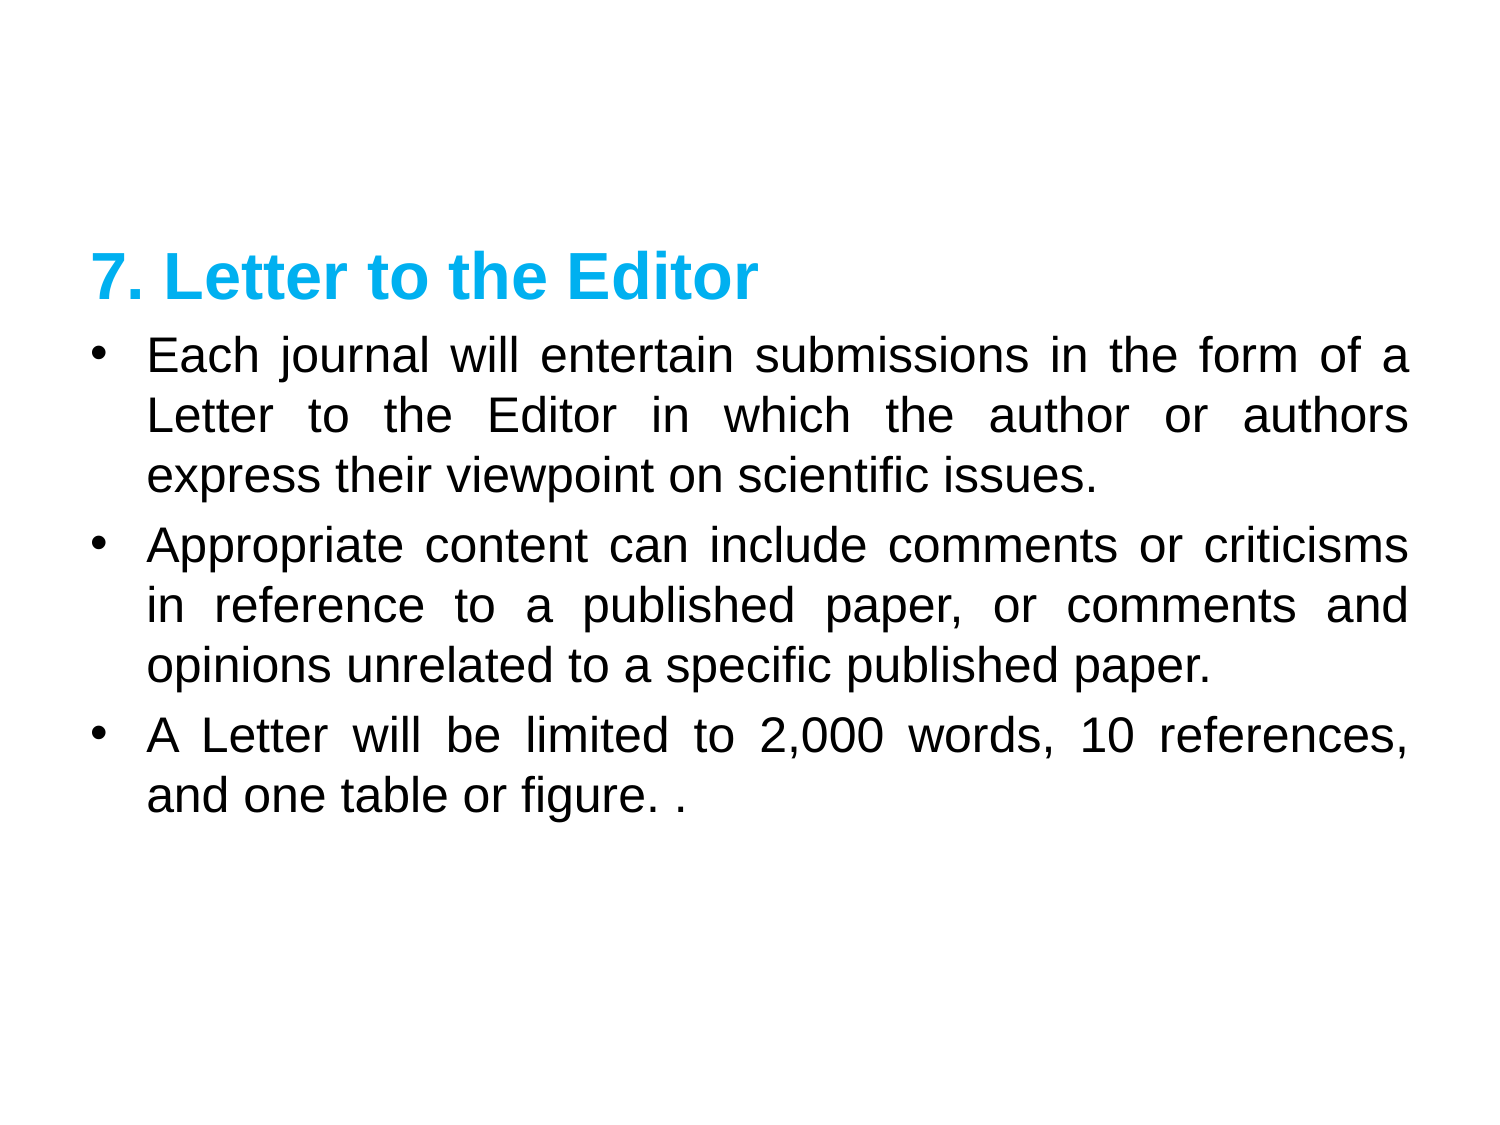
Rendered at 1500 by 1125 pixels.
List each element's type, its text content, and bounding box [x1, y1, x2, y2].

list 7. Letter to the Editor Each journal will entertain submissions in the form of a Letter to the Editor in which the author or authors express their viewpoint on scientific issues. Appropriate content can include comments or criticisms in reference to a published paper, or comments and opinions unrelated to a specific published paper. A Letter will be limited to 2,000 words, 10 references, and one table or figure. . [75, 224, 1425, 1005]
